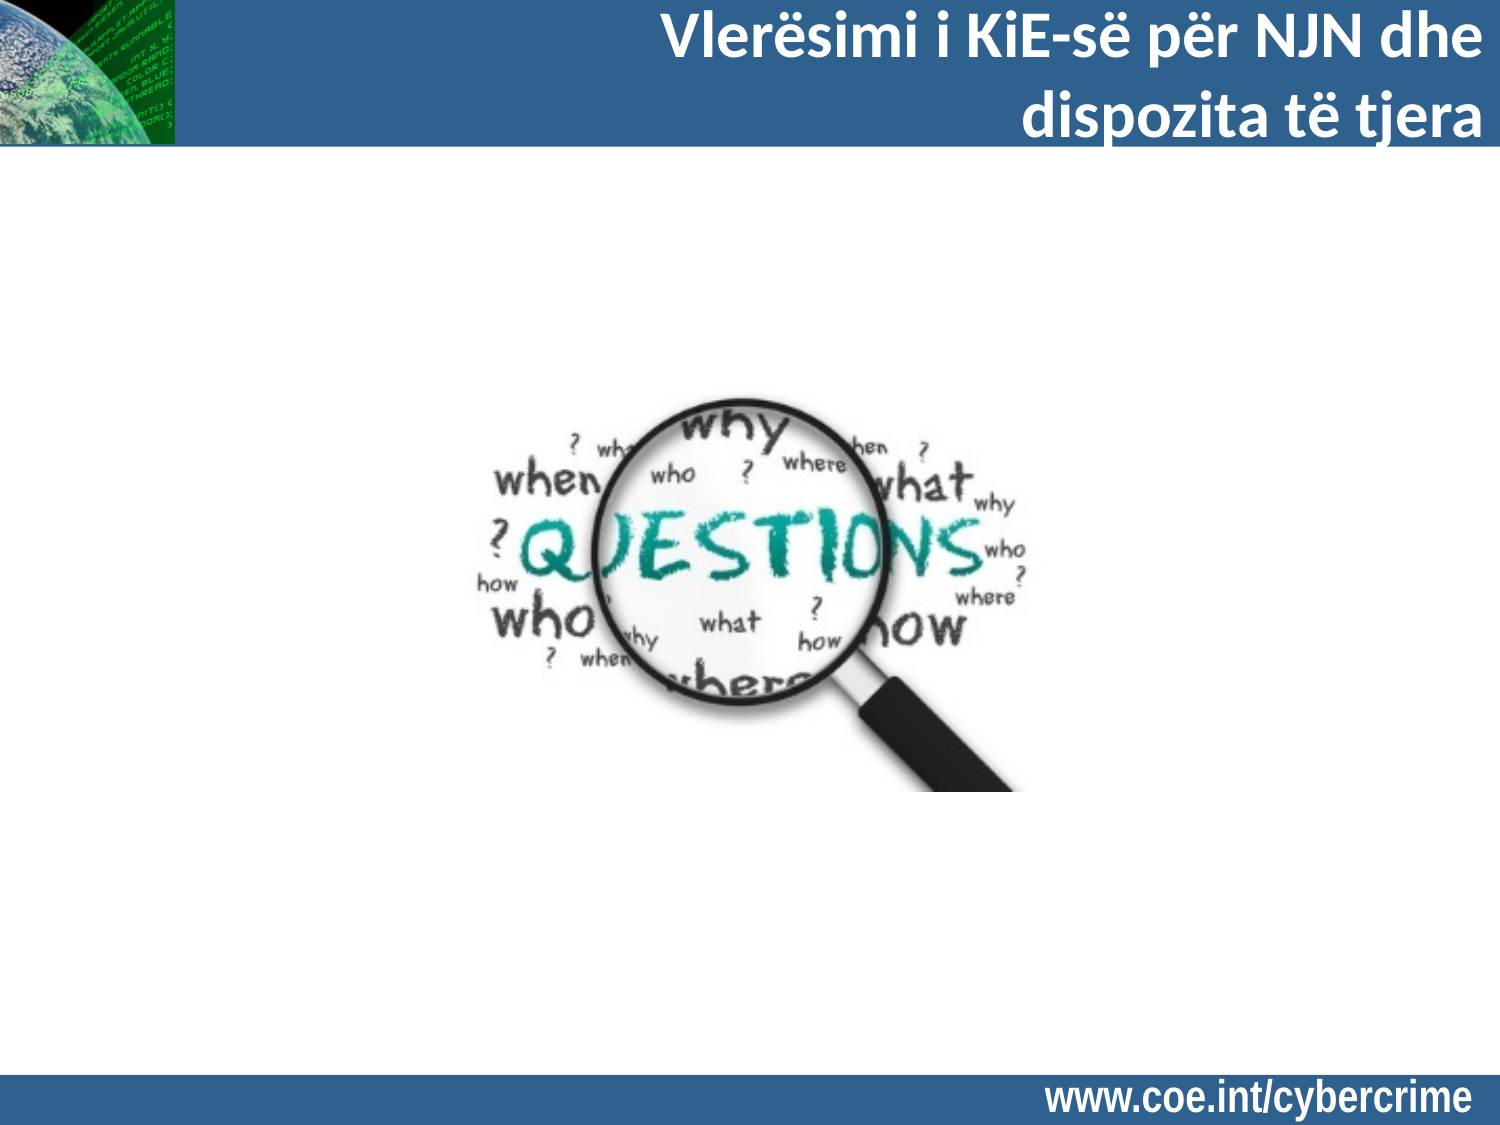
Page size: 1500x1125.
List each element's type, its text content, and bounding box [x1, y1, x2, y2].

picture [0, 0, 175, 144]
text_box Vlerësimi i KiE-së për NJN dhe dispozita të tjera [177, 0, 1500, 149]
text_box www.coe.int/cybercrime [1030, 1059, 1500, 1125]
text_box [0, 1073, 1030, 1125]
picture [443, 332, 1057, 793]
